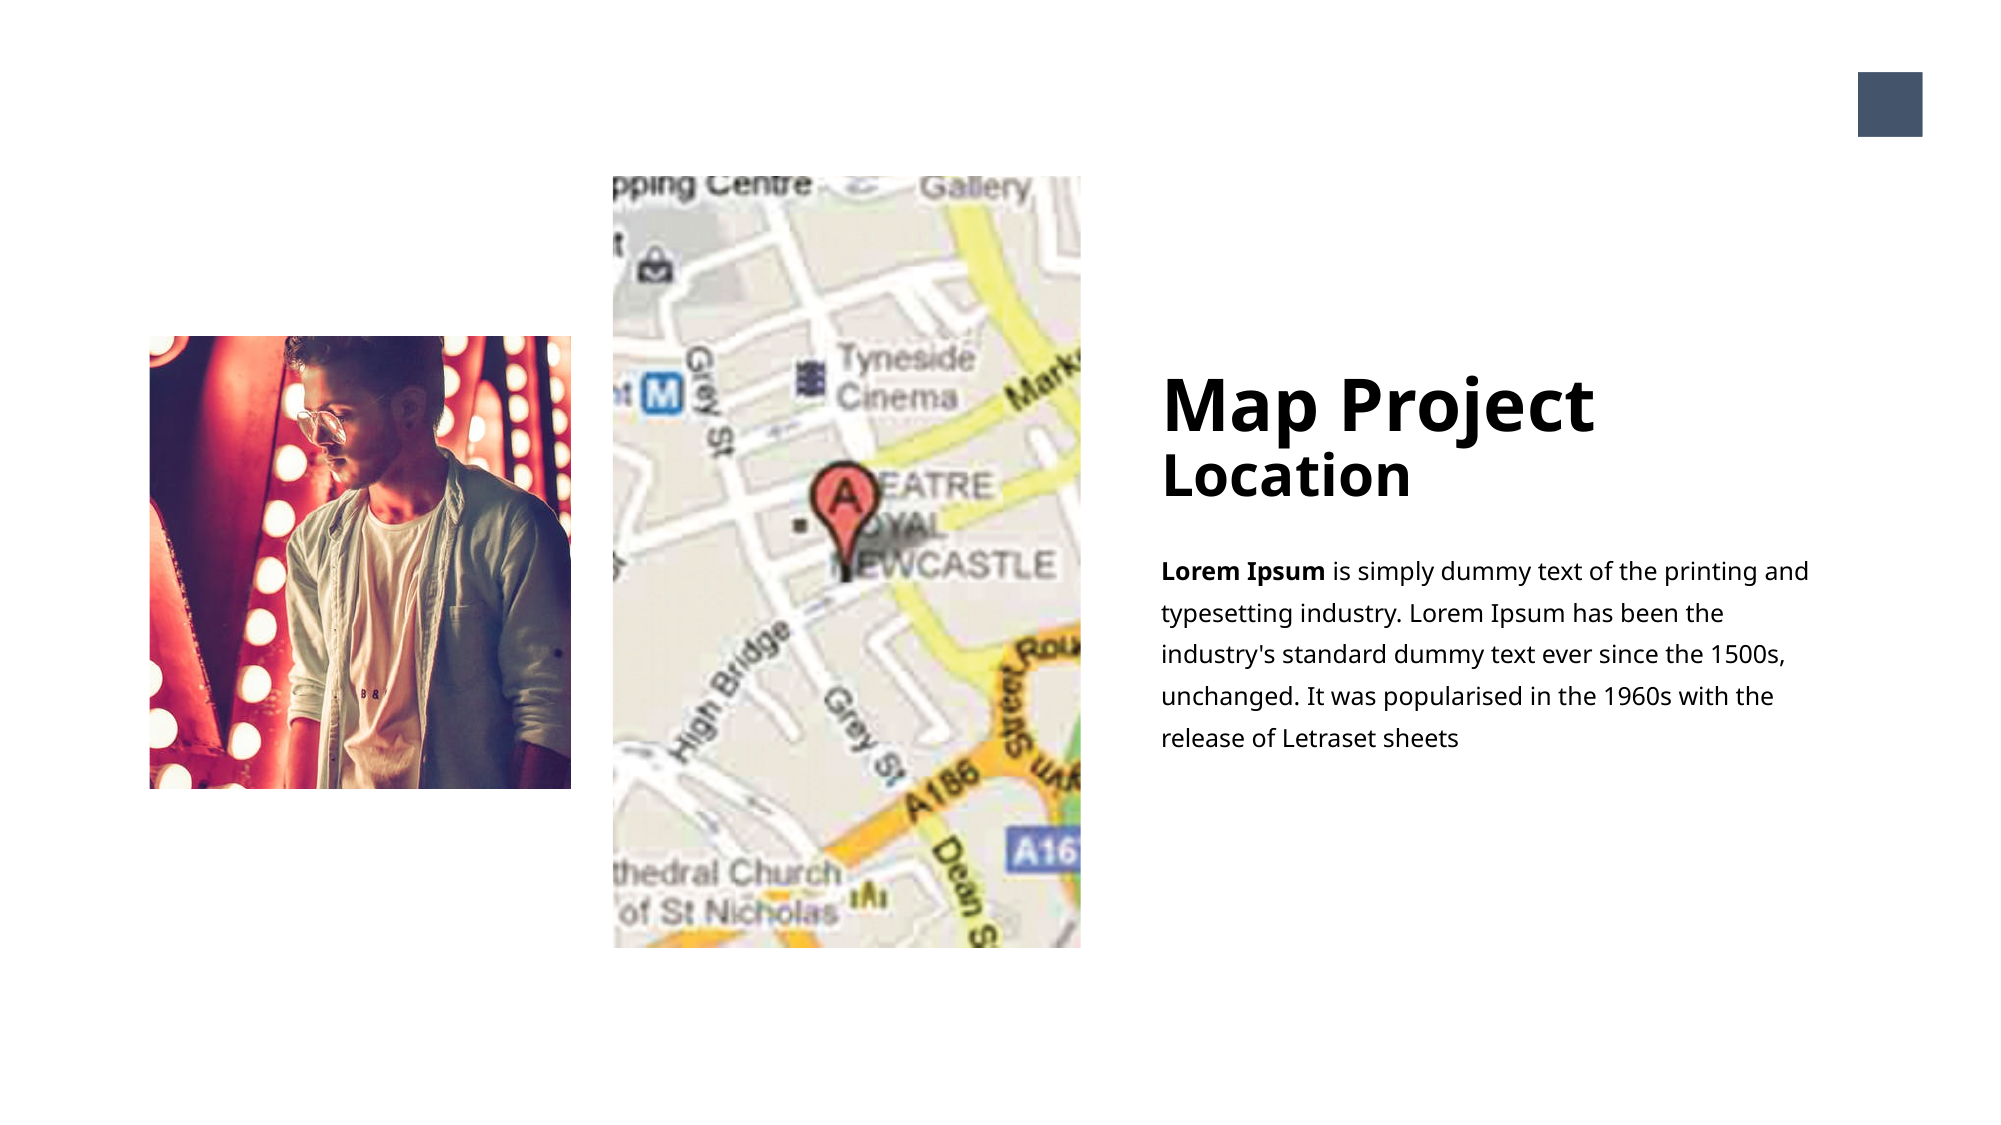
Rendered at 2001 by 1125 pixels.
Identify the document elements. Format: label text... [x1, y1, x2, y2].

text_box [1857, 71, 1924, 78]
text_box [1857, 130, 1924, 138]
slide_number 19 [1854, 78, 1927, 130]
picture [612, 176, 1081, 949]
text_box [1146, 376, 1859, 758]
picture [149, 335, 571, 790]
